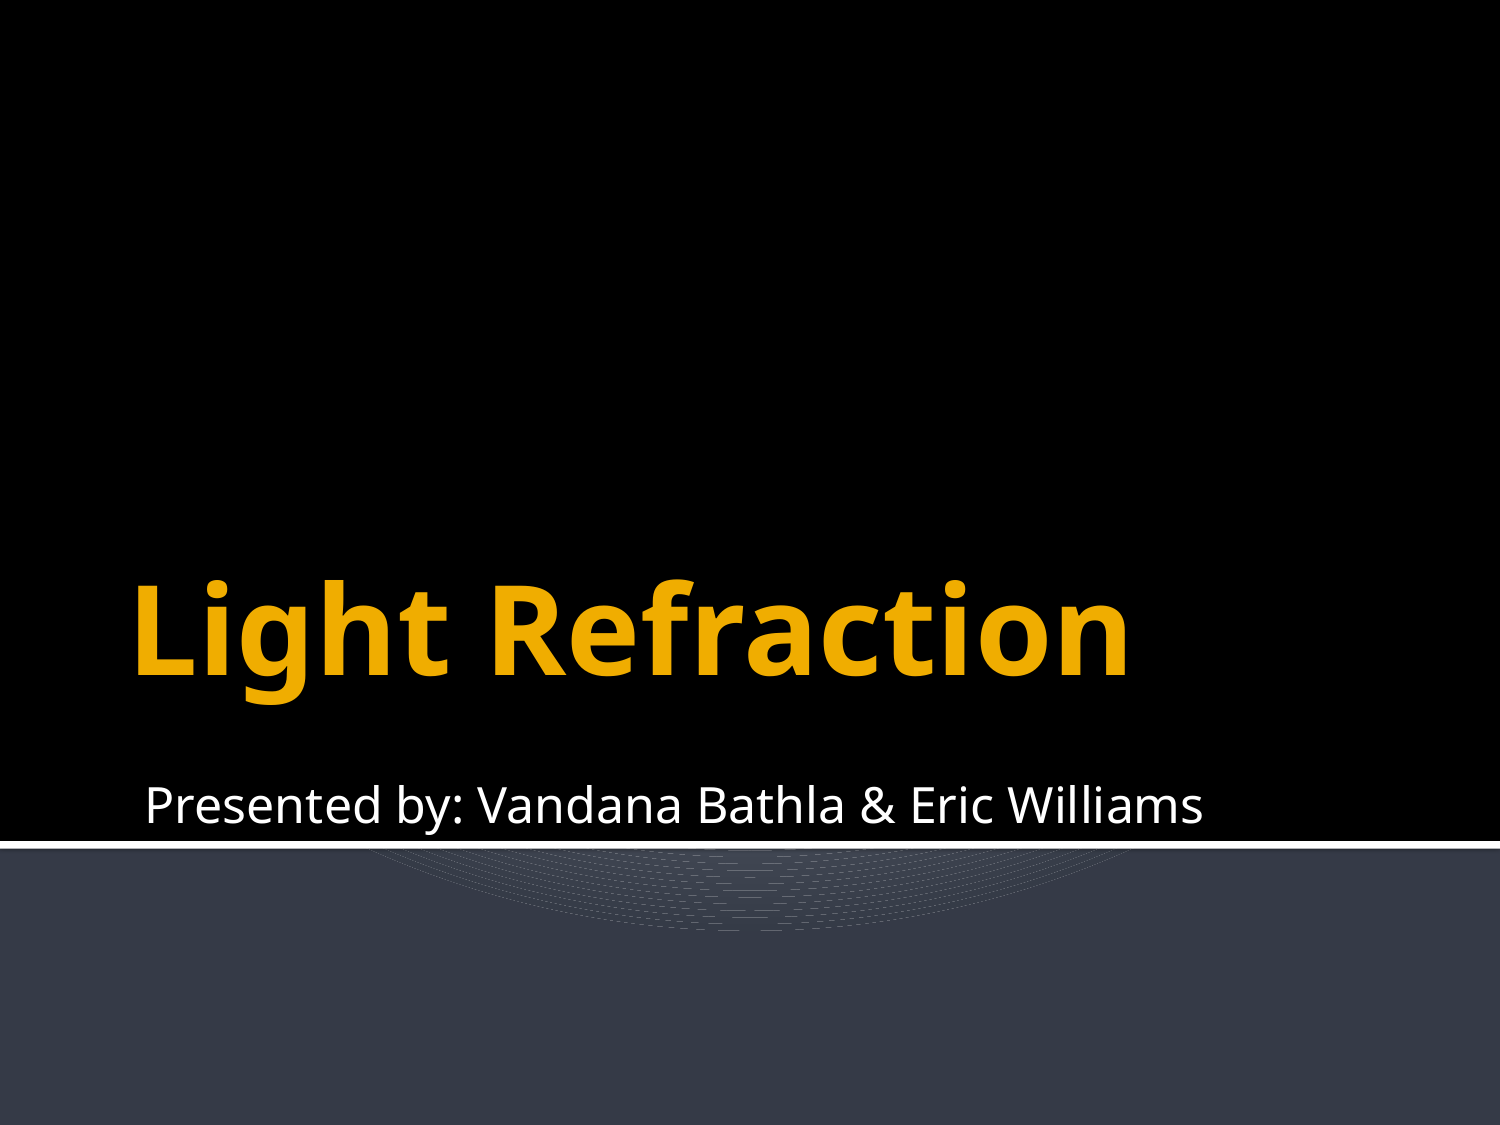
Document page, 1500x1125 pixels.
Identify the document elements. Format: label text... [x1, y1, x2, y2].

subtitle Presented by: Vandana Bathla & Eric Williams [125, 662, 1400, 834]
title Light Refraction [112, 550, 1438, 825]
